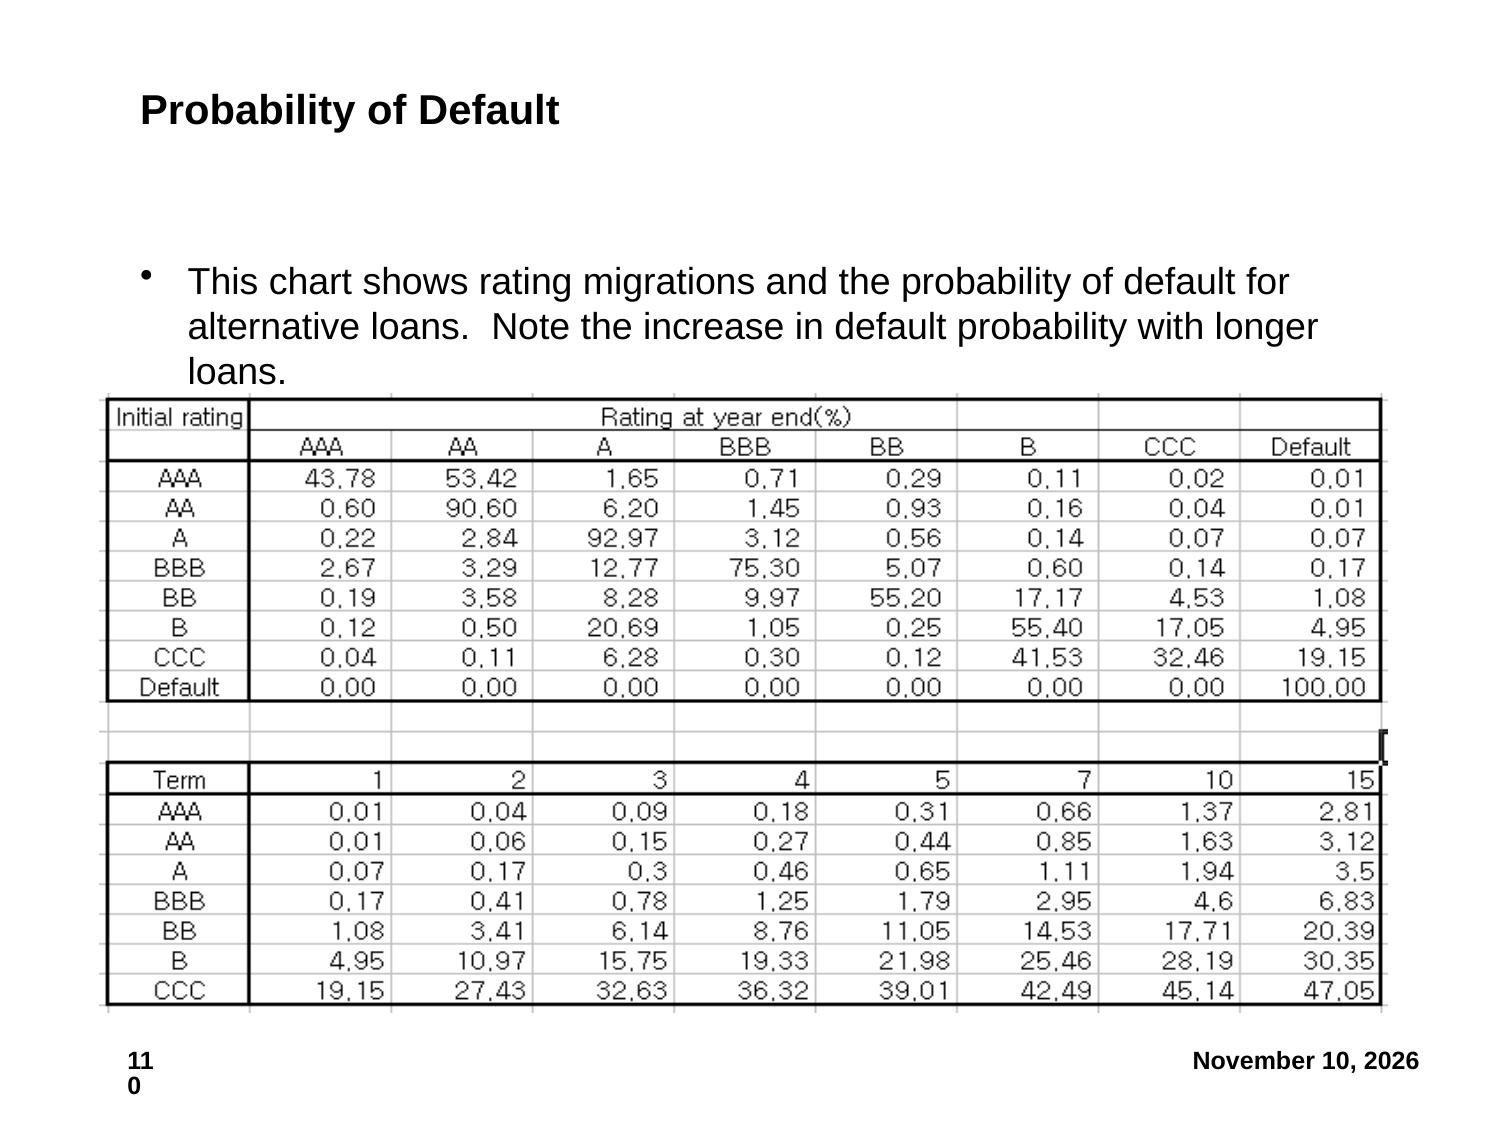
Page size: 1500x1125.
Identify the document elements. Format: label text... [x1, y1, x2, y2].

title Probability of Default [124, 74, 1376, 226]
list This chart shows rating migrations and the probability of default for alternative loans. Note the increase in default probability with longer loans. [124, 249, 1413, 1001]
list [99, 393, 1388, 1013]
